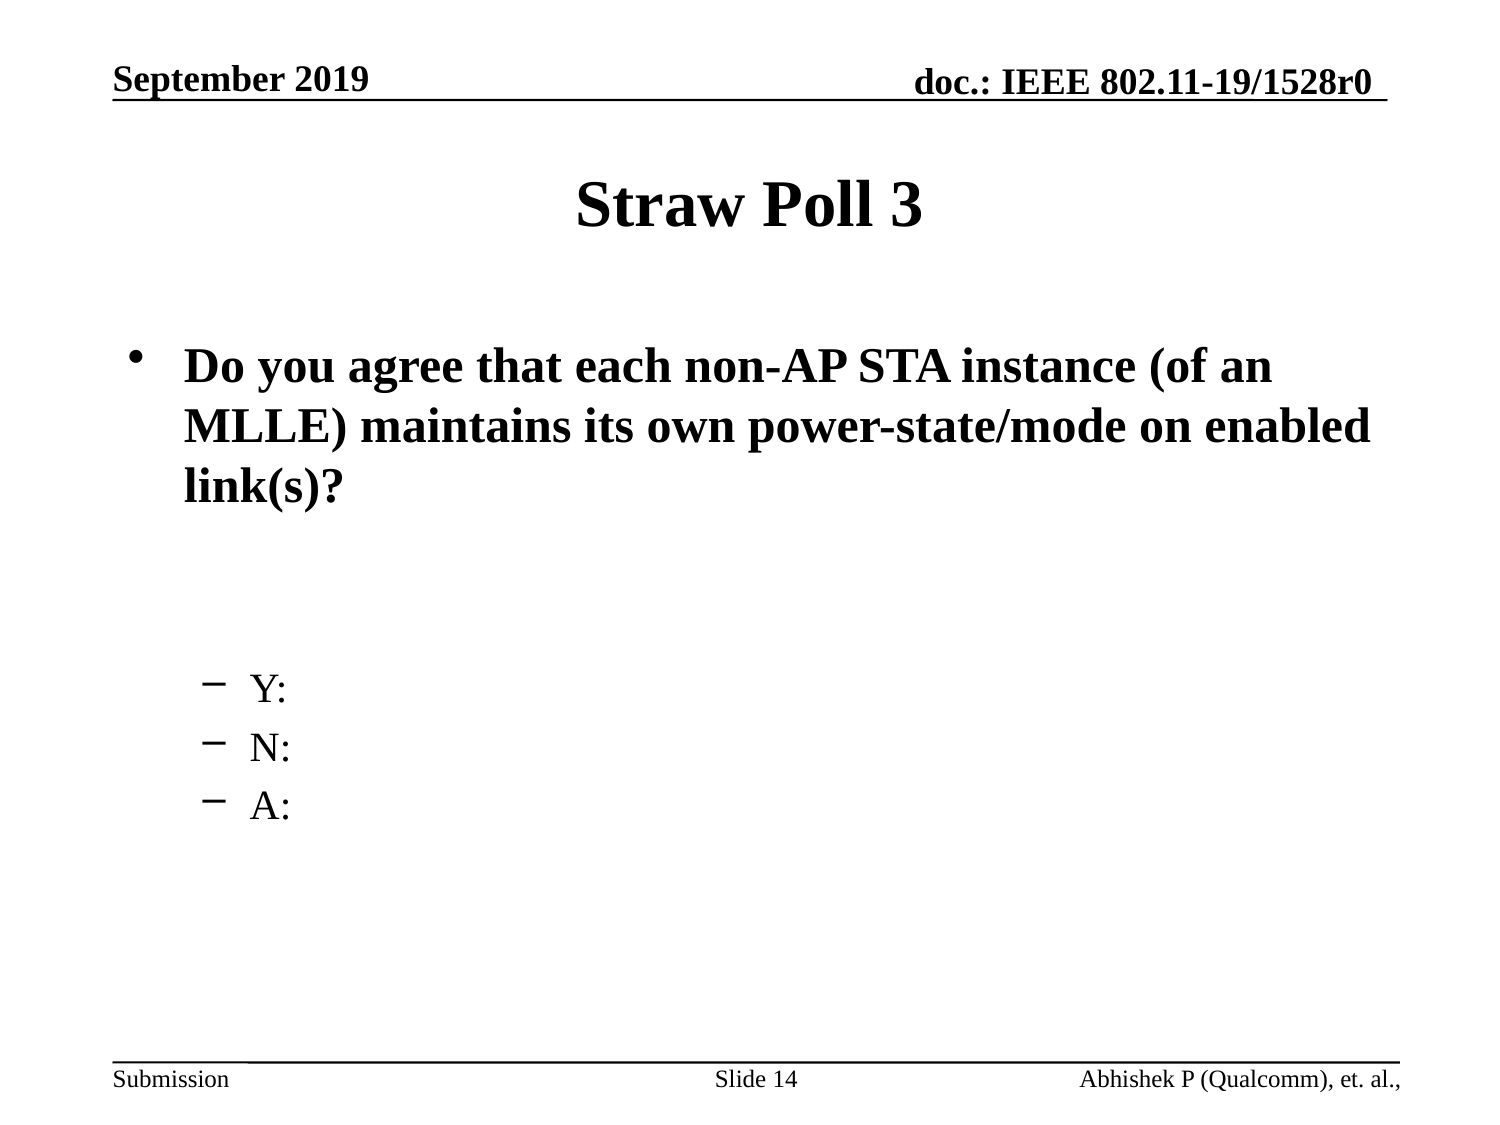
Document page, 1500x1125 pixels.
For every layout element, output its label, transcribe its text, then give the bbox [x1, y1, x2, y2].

list Do you agree that each non-AP STA instance (of an MLLE) maintains its own power-state/mode on enabled link(s)? Y: N: A: [112, 324, 1402, 1052]
slide_number Slide 14 [712, 1061, 801, 1093]
title Straw Poll 3 [112, 112, 1388, 288]
footer Abhishek P (Qualcomm), et. al., [949, 1061, 1402, 1093]
